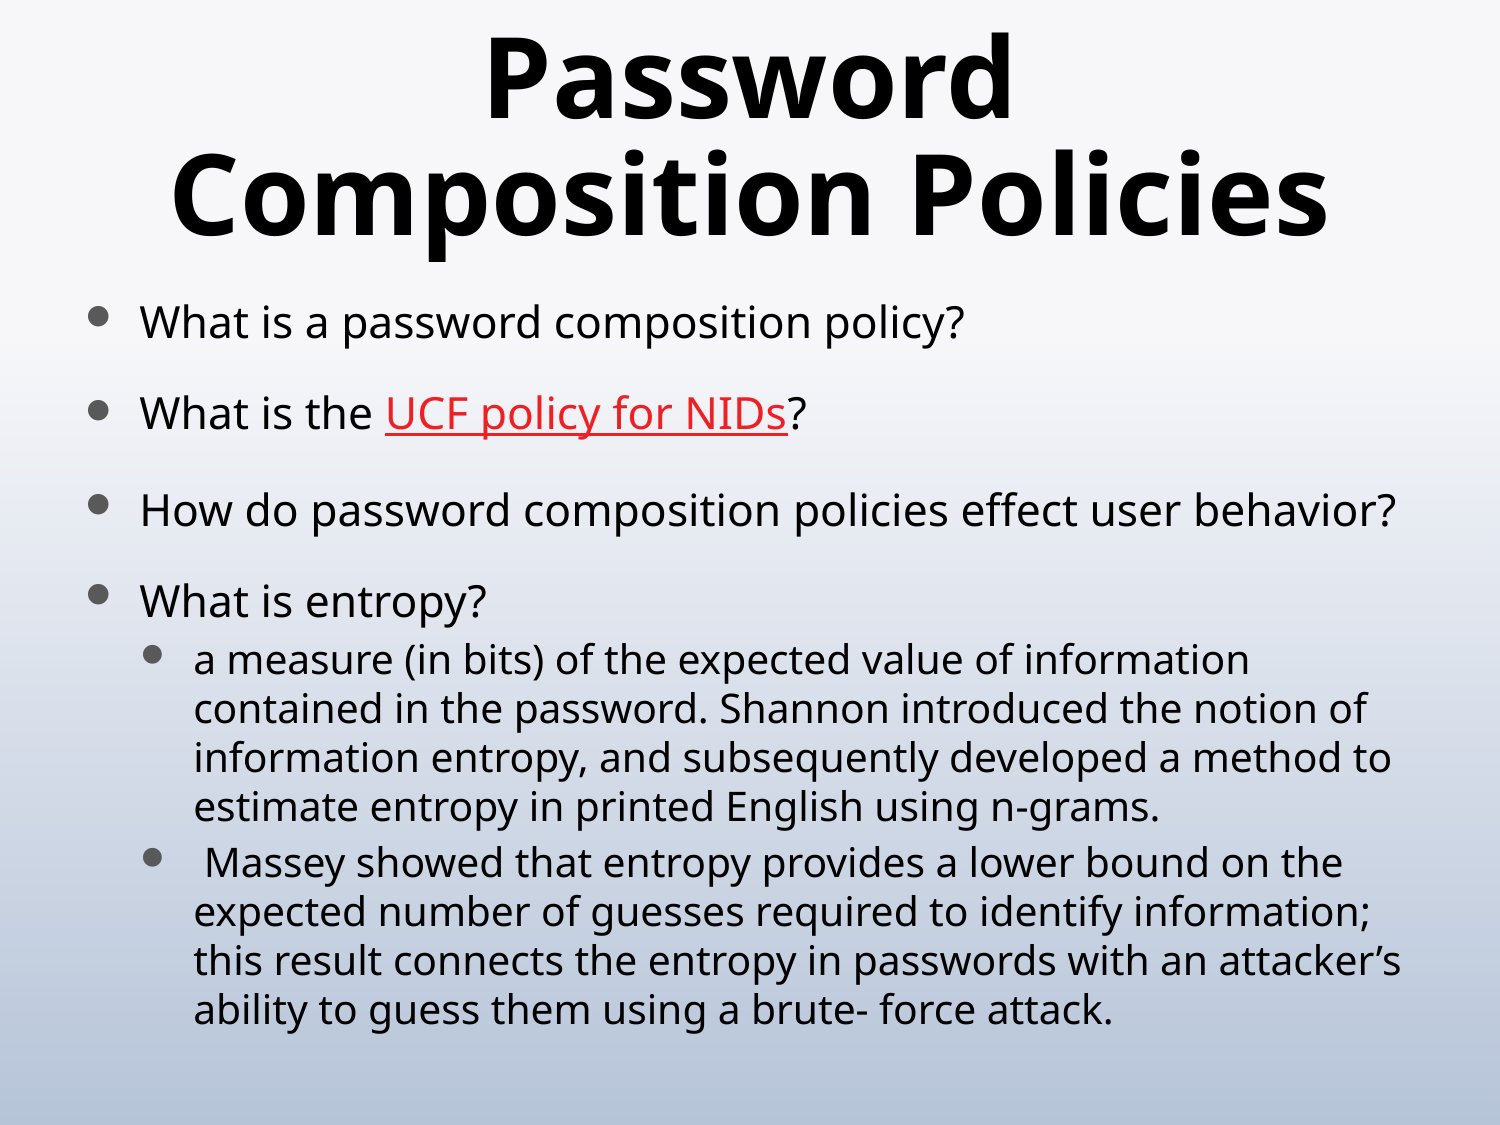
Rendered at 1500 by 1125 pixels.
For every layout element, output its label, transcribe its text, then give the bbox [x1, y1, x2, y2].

title Password Composition Policies [150, 37, 1350, 245]
list What is a password composition policy? What is the UCF policy for NIDs? How do password composition policies effect user behavior? What is entropy? a measure (in bits) of the expected value of information contained in the password. Shannon introduced the notion of information entropy, and subsequently developed a method to estimate entropy in printed English using n-grams. Massey showed that entropy provides a lower bound on the expected number of guesses required to identify information; this result connects the entropy in passwords with an attacker’s ability to guess them using a brute- force attack. [70, 286, 1452, 1054]
